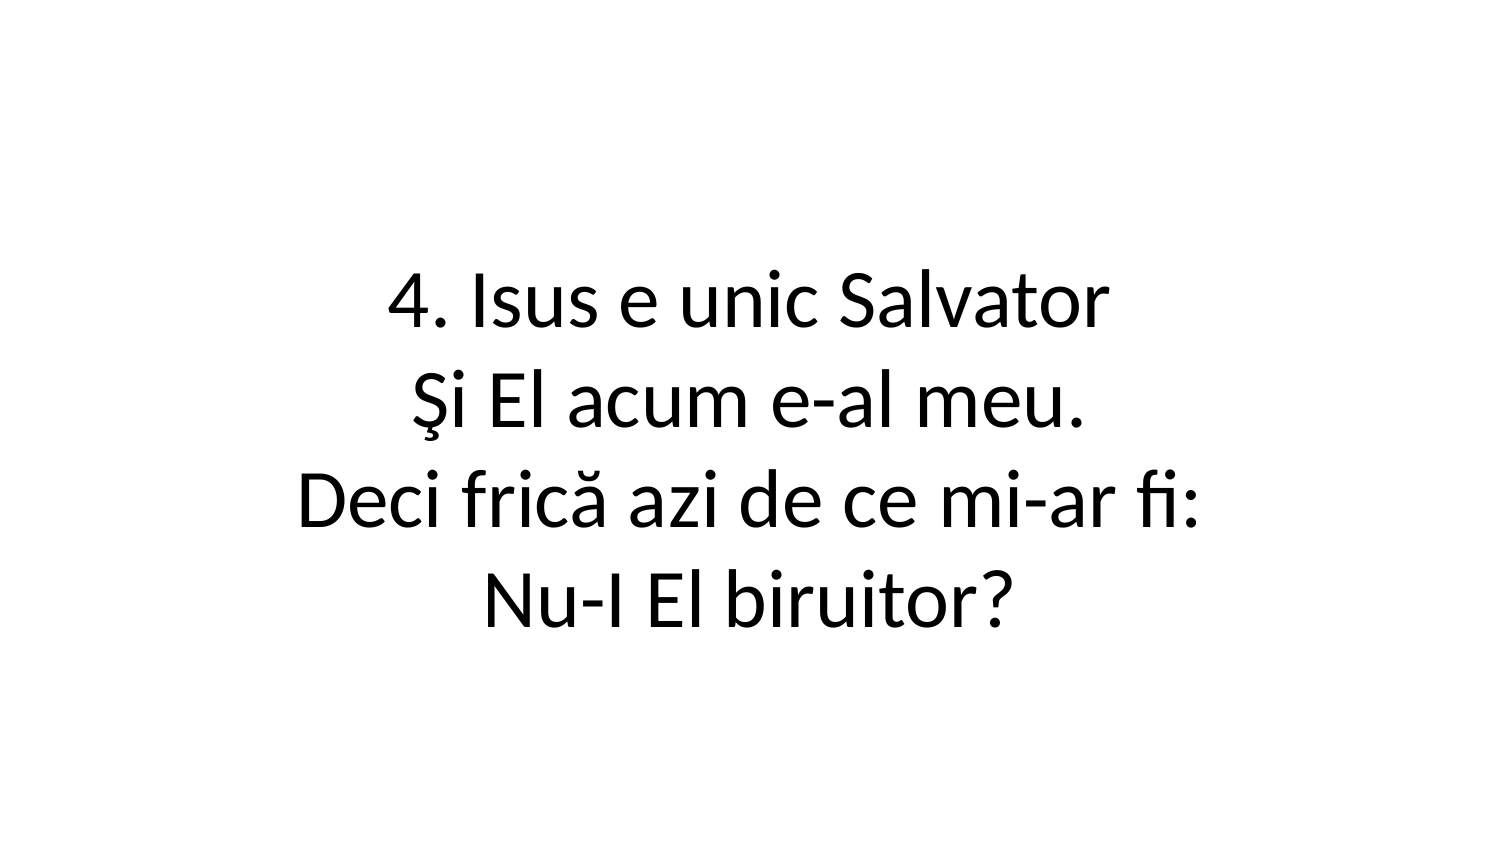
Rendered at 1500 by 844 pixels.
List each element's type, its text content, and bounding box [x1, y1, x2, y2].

text_box 4. Isus e unic Salvator Şi El acum e-al meu. Deci frică azi de ce mi-ar fi: Nu-I El biruitor? [281, 192, 1219, 652]
